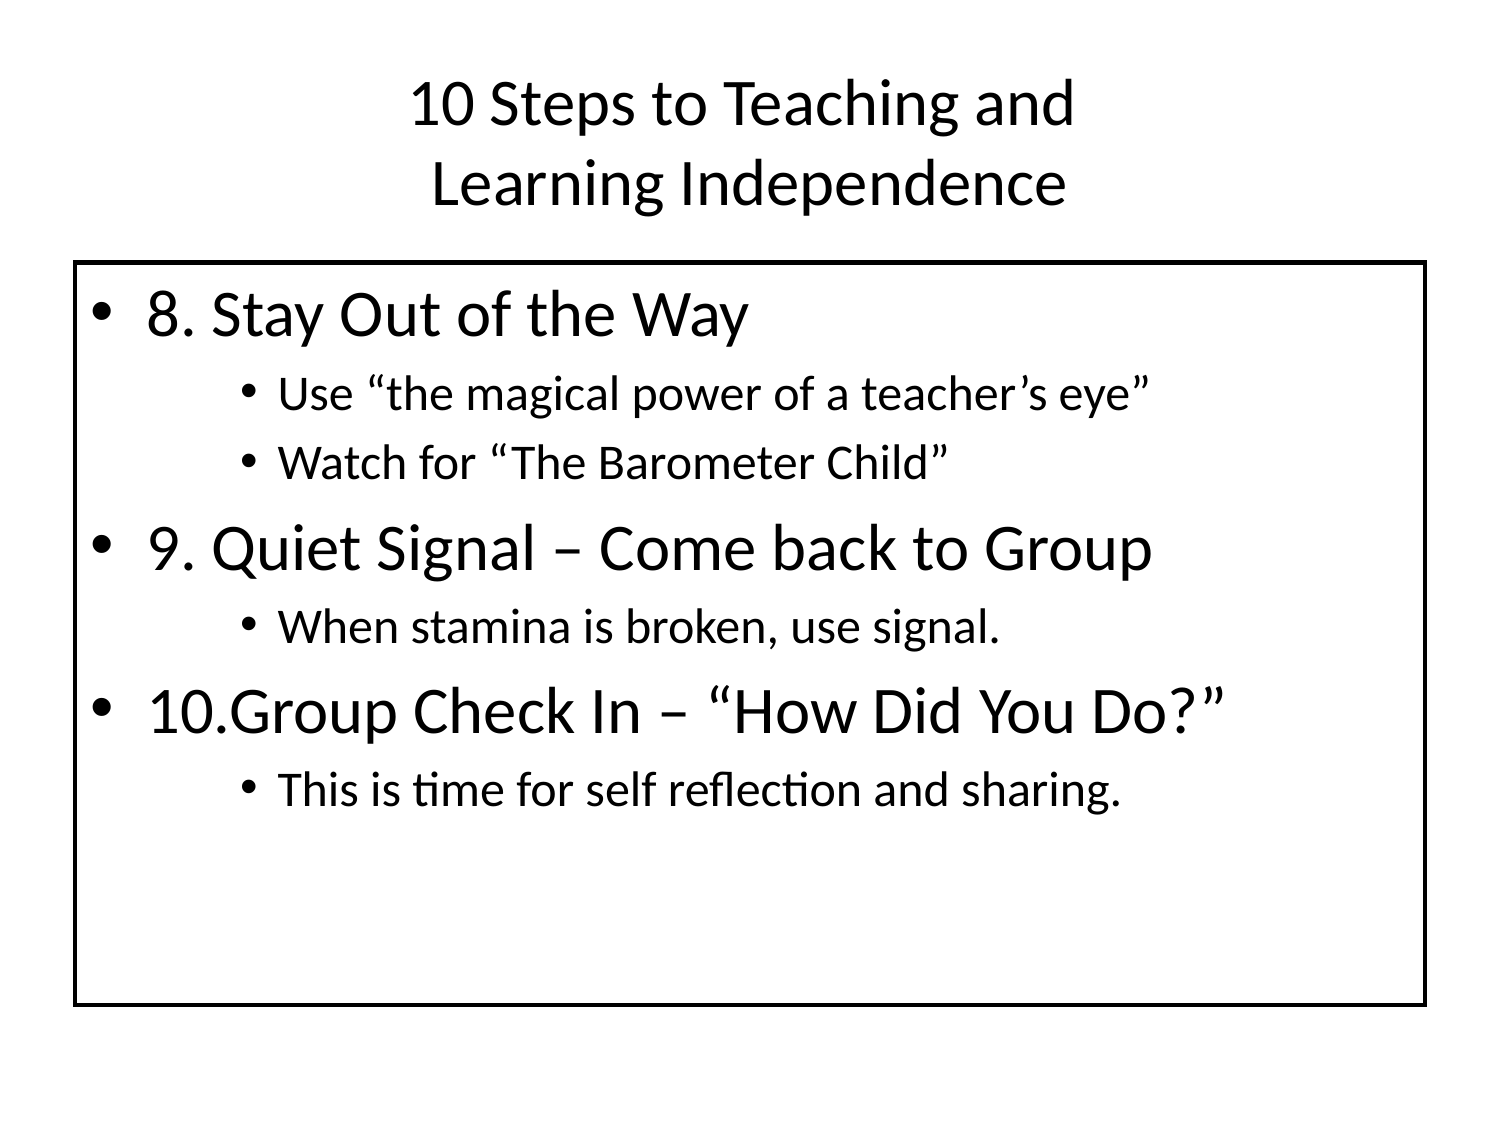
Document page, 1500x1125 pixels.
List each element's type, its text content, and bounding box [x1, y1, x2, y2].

title 10 Steps to Teaching and Learning Independence [74, 44, 1426, 233]
list 8. Stay Out of the Way Use “the magical power of a teacher’s eye” Watch for “The Barometer Child” 9. Quiet Signal – Come back to Group When stamina is broken, use signal. 10.Group Check In – “How Did You Do?” This is time for self reflection and sharing. [74, 262, 1426, 1006]
